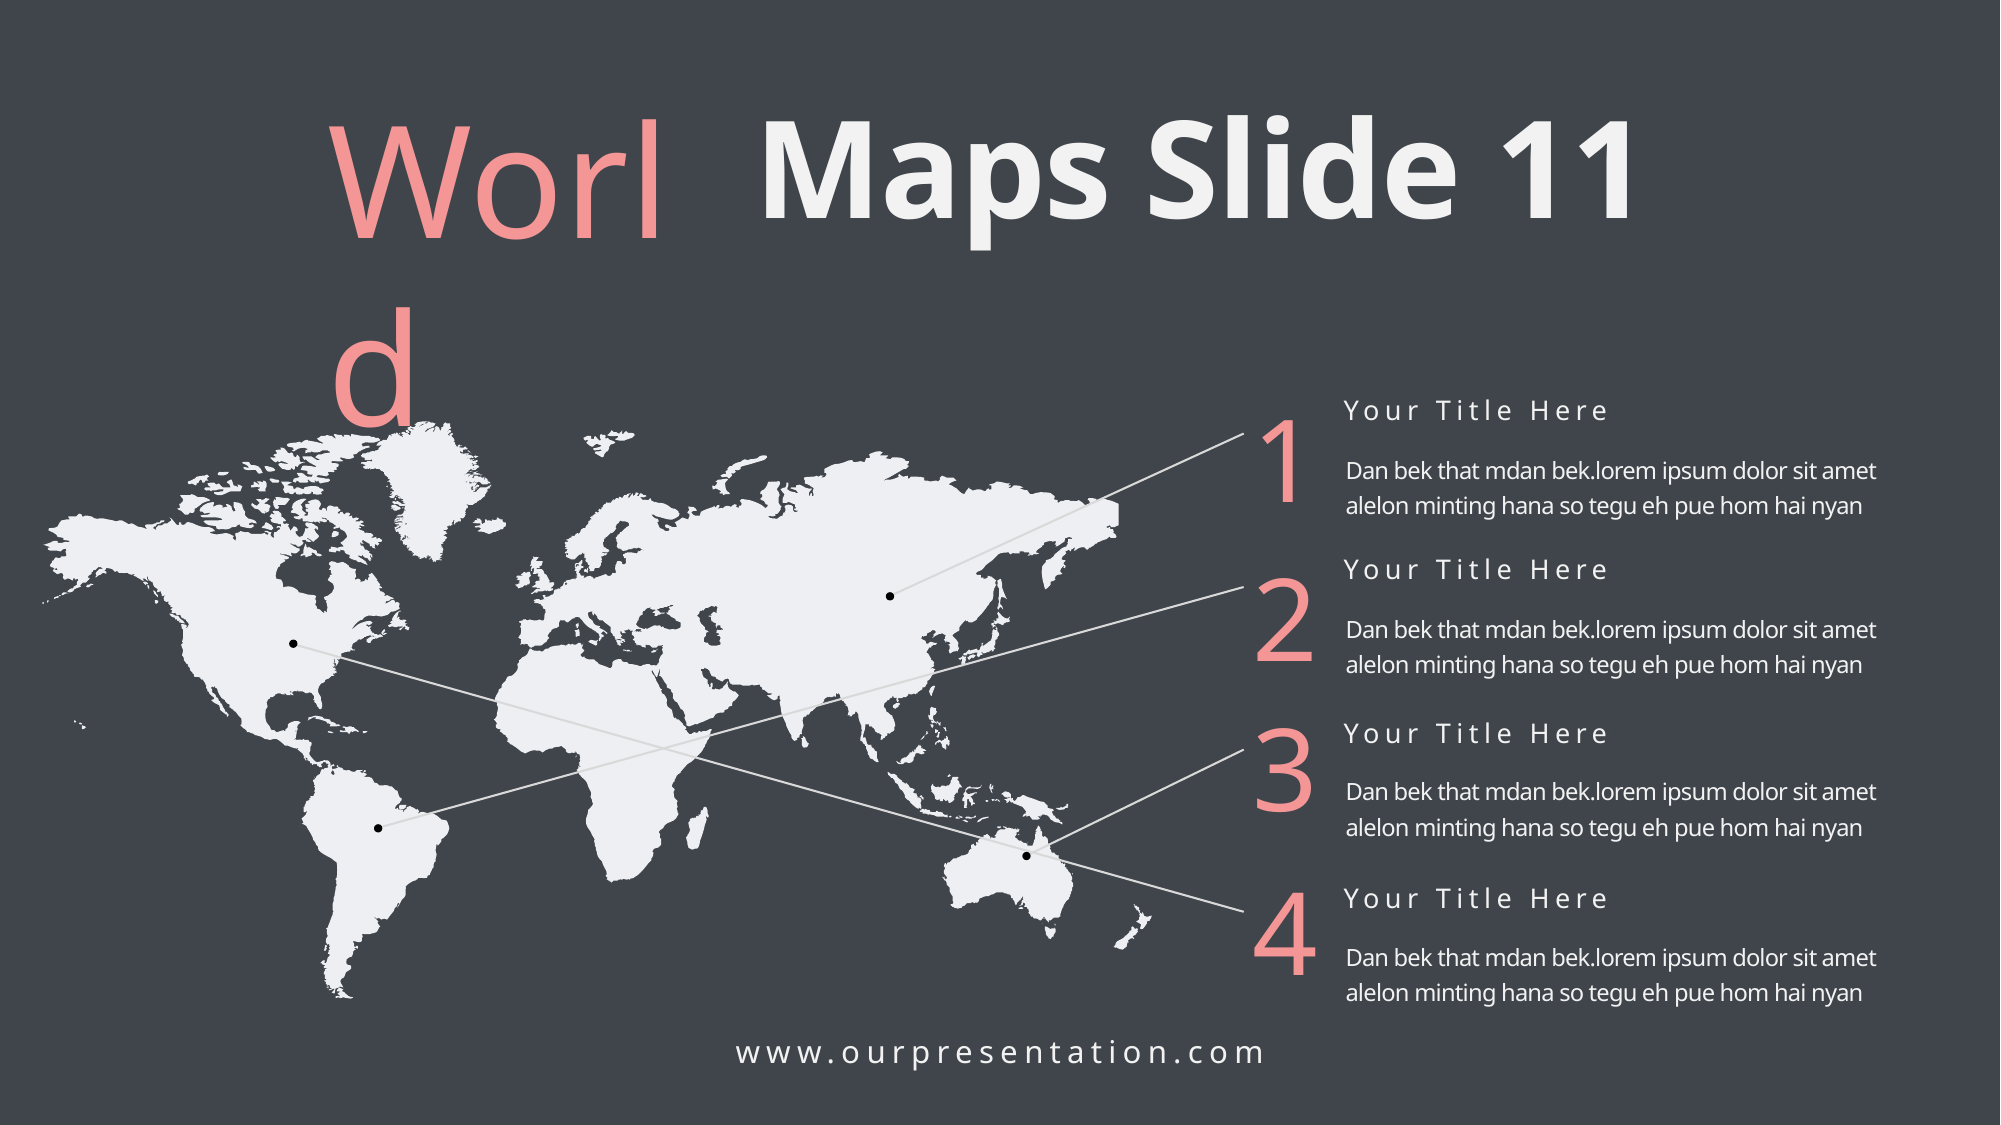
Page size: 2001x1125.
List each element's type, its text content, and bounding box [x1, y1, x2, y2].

text_box 1 [1248, 383, 1321, 530]
text_box www.ourpresentation.com [714, 1027, 1286, 1074]
text_box World [323, 78, 755, 462]
text_box [269, 478, 280, 483]
text_box [885, 592, 895, 601]
text_box 4 [1248, 856, 1321, 1003]
text_box [941, 825, 1074, 923]
text_box Your Title Here [1339, 389, 1645, 431]
text_box [373, 824, 383, 833]
text_box [204, 479, 243, 496]
text_box [264, 466, 276, 472]
text_box [289, 639, 298, 648]
text_box [583, 430, 635, 458]
text_box Dan bek that mdan bek.lorem ipsum dolor sit amet alelon minting hana so tegu eh pue hom hai nyan [1330, 762, 1908, 849]
text_box 3 [1248, 692, 1330, 839]
text_box [1133, 904, 1152, 930]
text_box Dan bek that mdan bek.lorem ipsum dolor sit amet alelon minting hana so tegu eh pue hom hai nyan [1330, 441, 1908, 527]
text_box [1044, 926, 1056, 939]
text_box [1022, 851, 1031, 861]
text_box [251, 480, 267, 492]
text_box Your Title Here [1339, 548, 1645, 590]
text_box [177, 494, 257, 530]
text_box [270, 421, 492, 563]
text_box Dan bek that mdan bek.lorem ipsum dolor sit amet alelon minting hana so tegu eh pue hom hai nyan [1330, 927, 1908, 1014]
text_box [493, 451, 1119, 883]
text_box [472, 517, 506, 534]
text_box [1112, 926, 1139, 950]
text_box Maps Slide 11 [755, 78, 1750, 250]
text_box [242, 461, 263, 474]
text_box [187, 474, 210, 486]
text_box [217, 471, 229, 476]
text_box Your Title Here [1339, 877, 1645, 919]
text_box [43, 498, 450, 999]
text_box Dan bek that mdan bek.lorem ipsum dolor sit amet alelon minting hana so tegu eh pue hom hai nyan [1330, 600, 1908, 687]
text_box Your Title Here [1339, 712, 1645, 754]
text_box 2 [1248, 542, 1330, 689]
